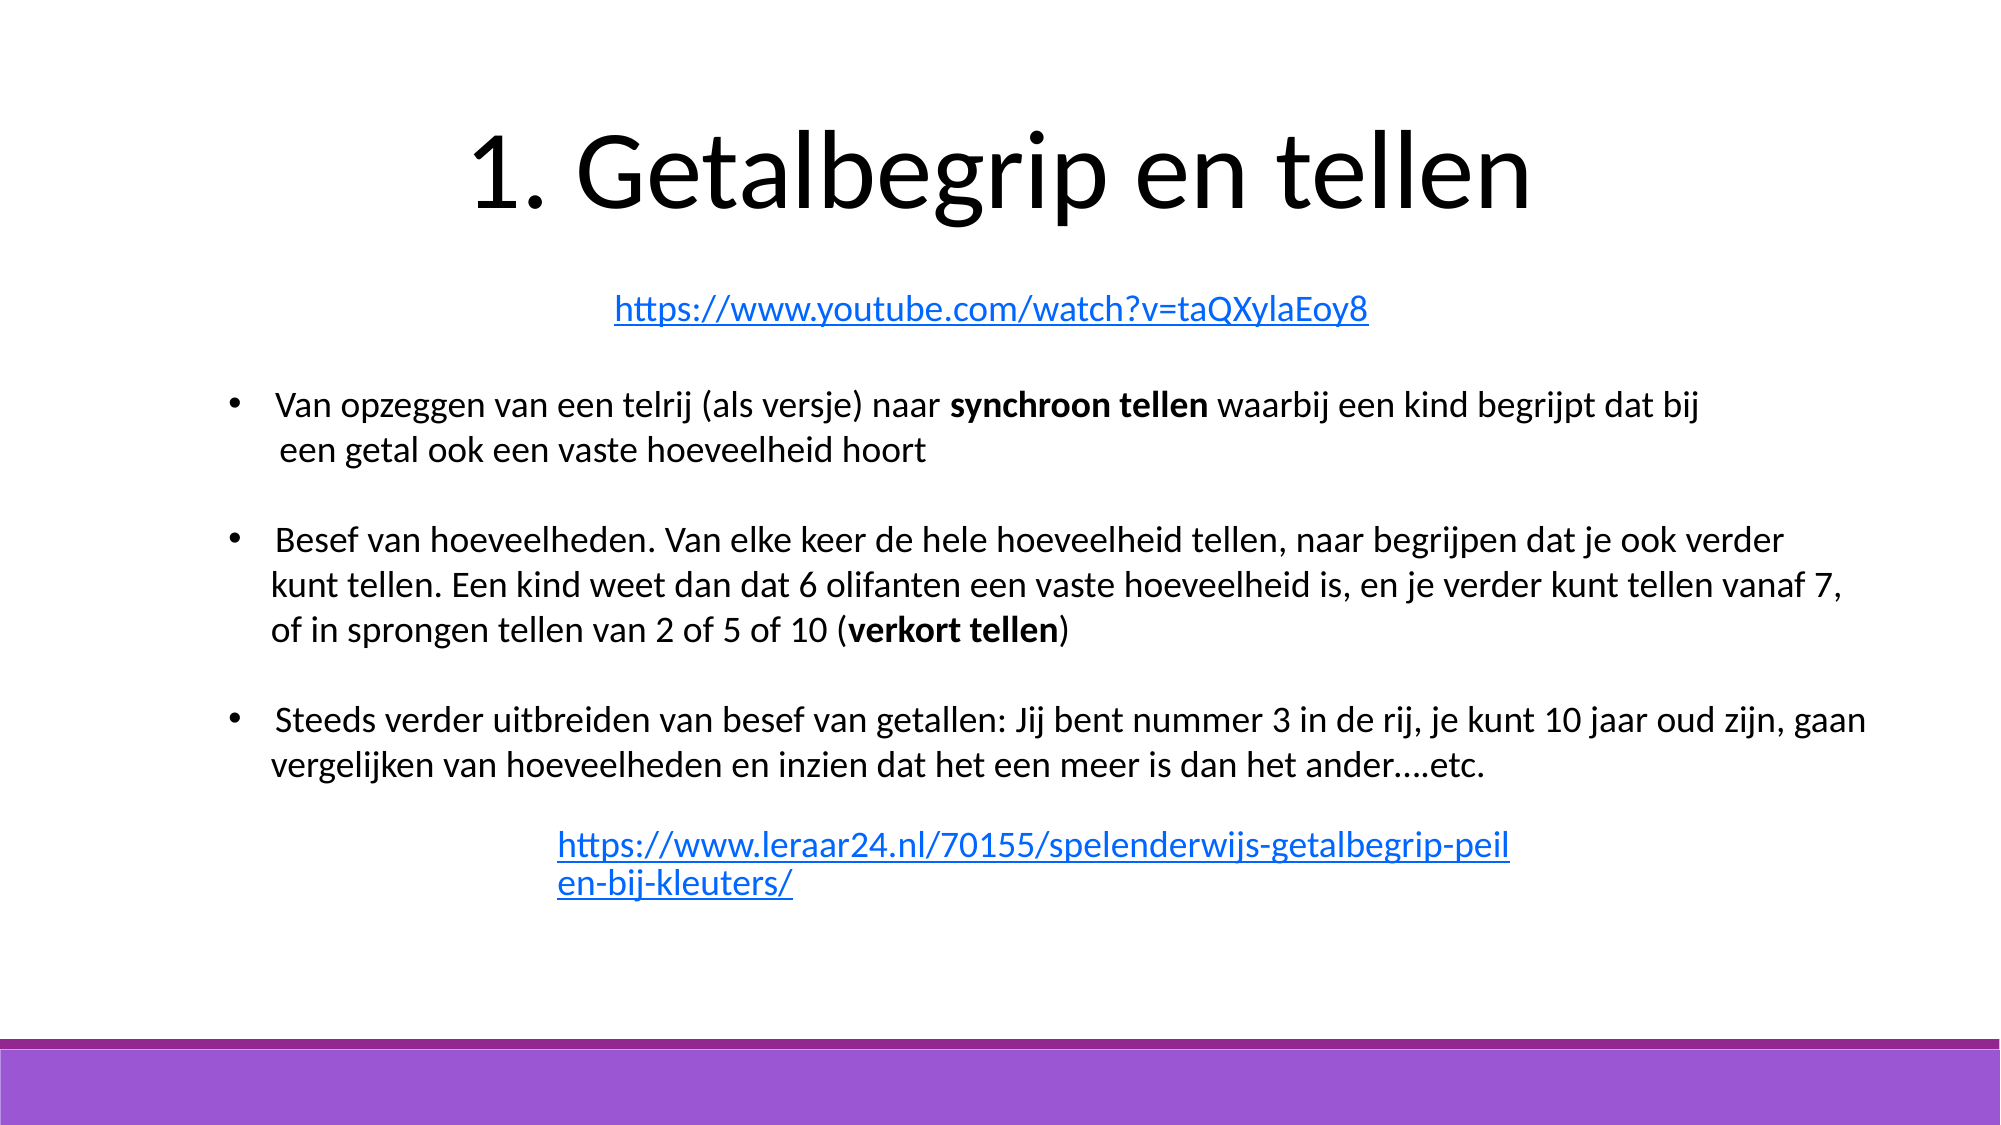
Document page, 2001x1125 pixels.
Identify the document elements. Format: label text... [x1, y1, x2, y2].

text_box https://www.youtube.com/watch?v=taQXylaEoy8 [599, 276, 1600, 381]
text_box 1. Getalbegrip en tellen [449, 88, 1551, 239]
text_box https://www.leraar24.nl/70155/spelenderwijs-getalbegrip-peilen-bij-kleuters/ [542, 812, 1544, 918]
text_box Van opzeggen van een telrij (als versje) naar synchroon tellen waarbij een kind begrijpt dat bij een getal ook een vaste hoeveelheid hoort Besef van hoeveelheden. Van elke keer de hele hoeveelheid tellen, naar begrijpen dat je ook verder kunt tellen. Een kind weet dan dat 6 olifanten een vaste hoeveelheid is, en je verder kunt tellen vanaf 7, of in sprongen tellen van 2 of 5 of 10 (verkort tellen) Steeds verder uitbreiden van besef van getallen: Jij bent nummer 3 in de rij, je kunt 10 jaar oud zijn, gaan vergelijken van hoeveelheden en inzien dat het een meer is dan het ander….etc. [213, 372, 1884, 793]
